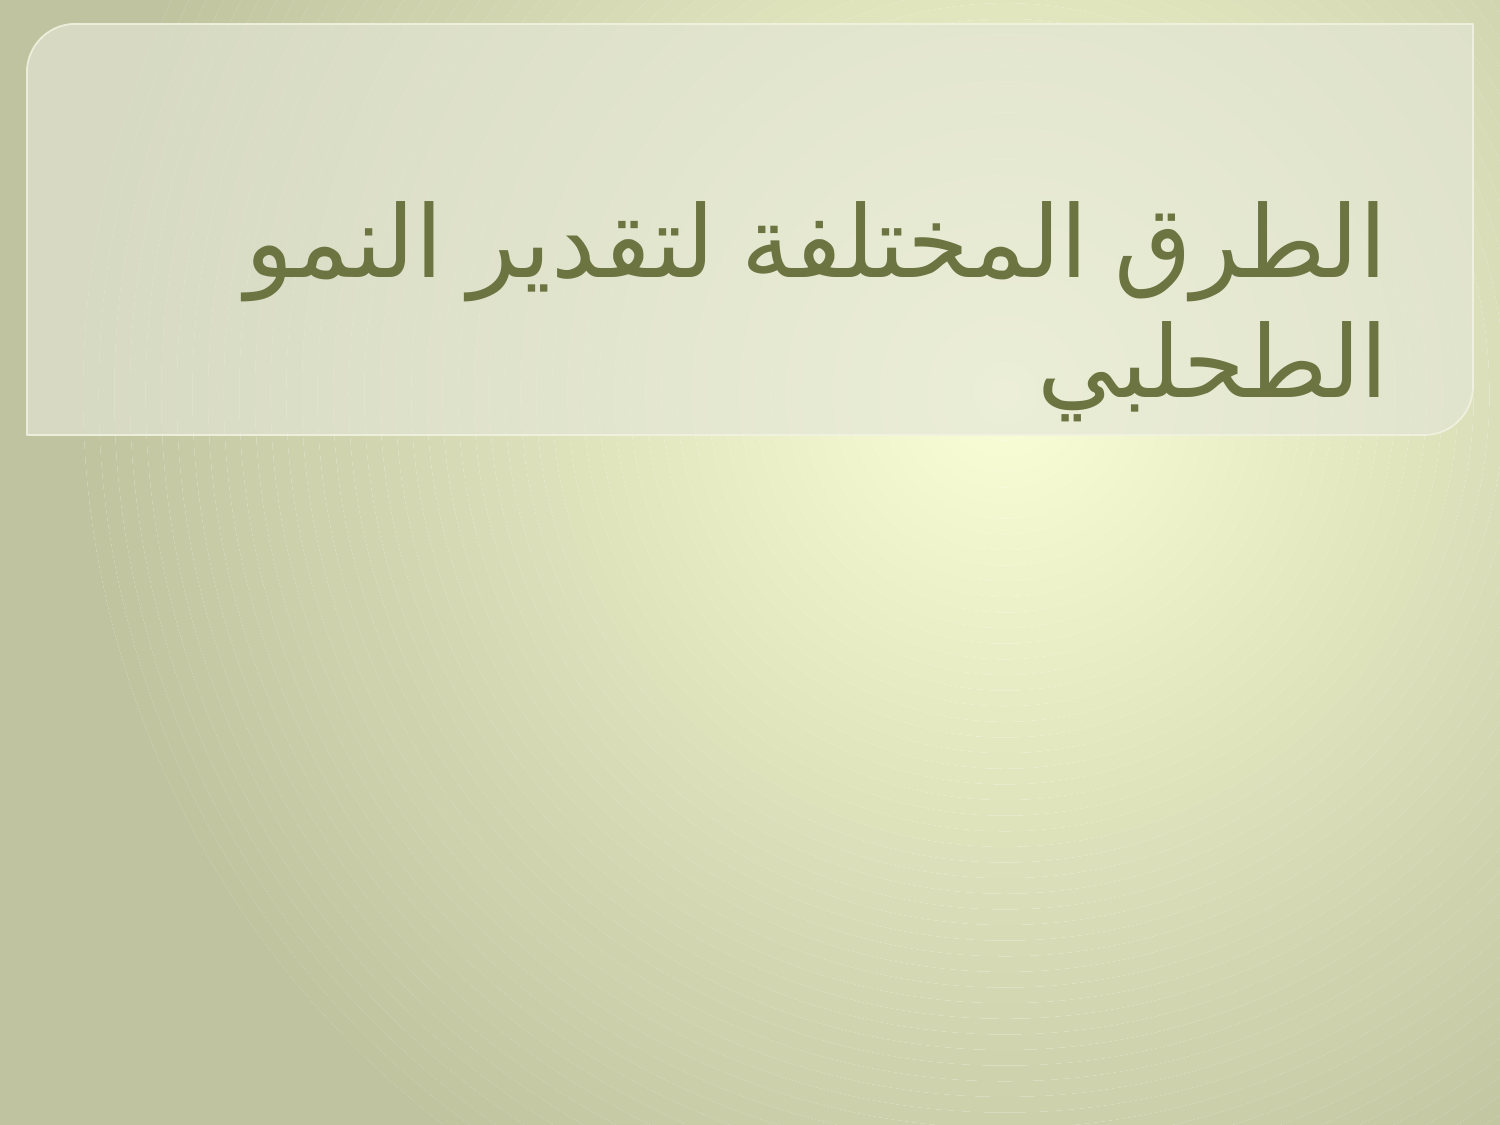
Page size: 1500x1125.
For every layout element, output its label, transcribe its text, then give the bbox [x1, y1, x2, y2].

title الطرق المختلفة لتقدير النمو الطحلبي [76, 62, 1427, 425]
